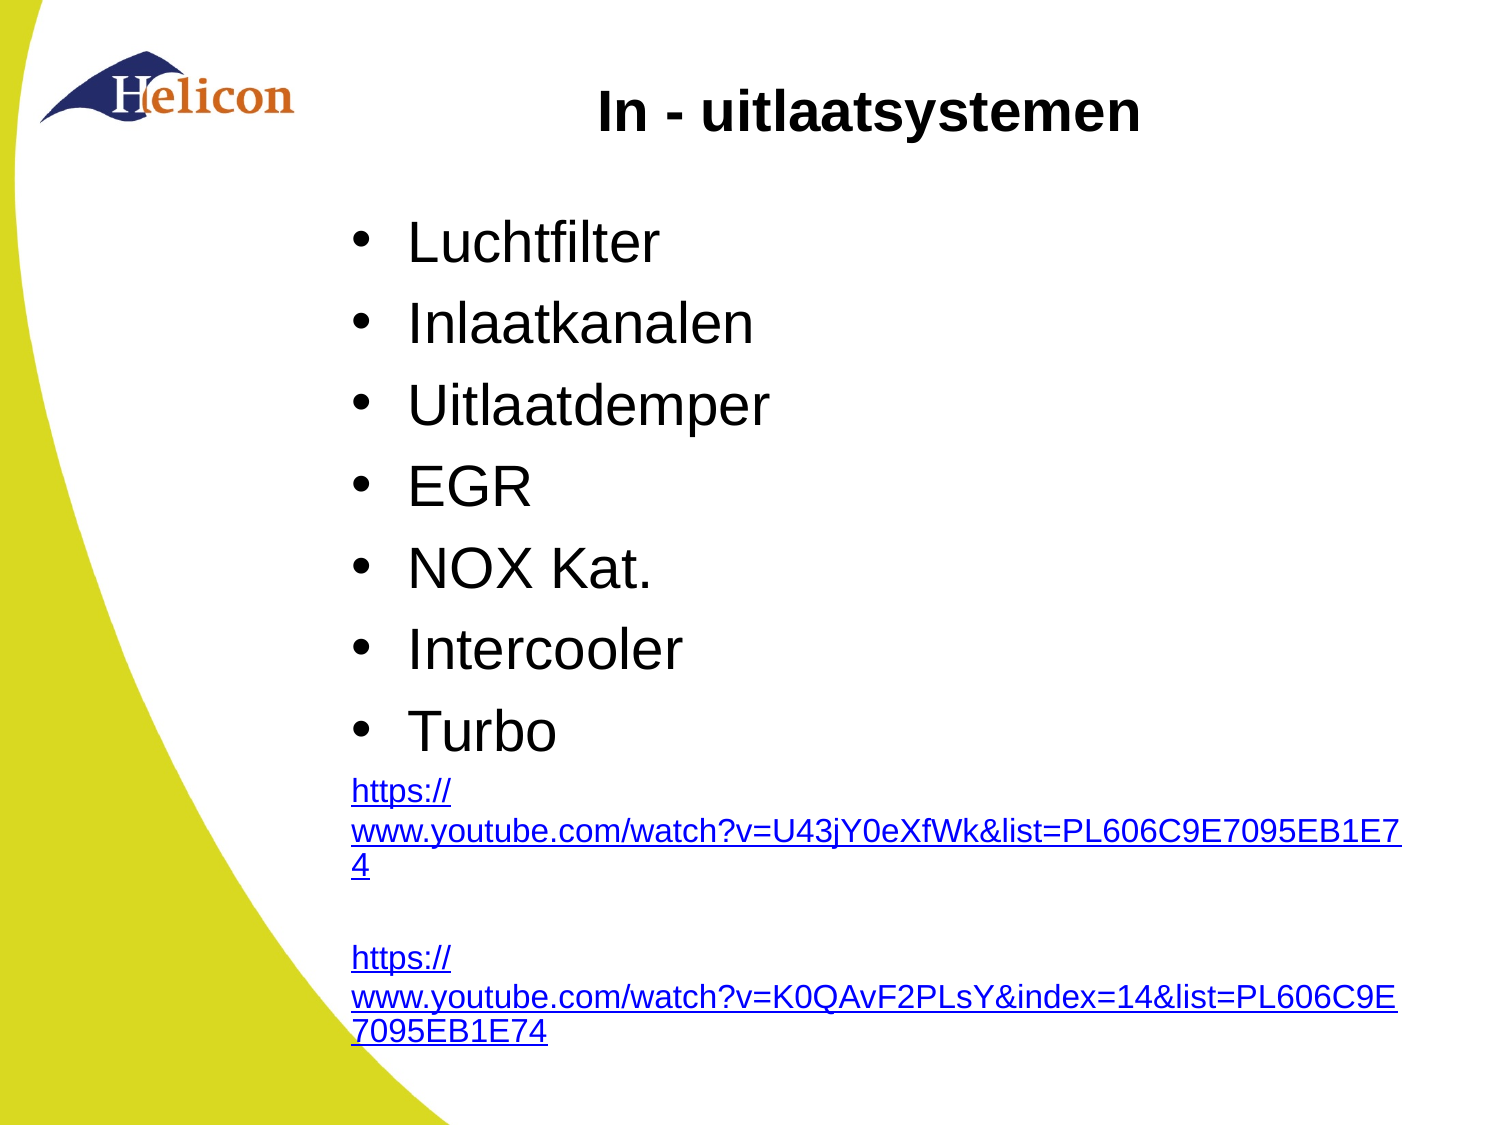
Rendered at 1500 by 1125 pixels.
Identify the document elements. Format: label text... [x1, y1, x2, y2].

title In - uitlaatsystemen [324, 54, 1415, 161]
list Luchtfilter Inlaatkanalen Uitlaatdemper EGR NOX Kat. Intercooler Turbo https://www.youtube.com/watch?v=U43jY0eXfWk&list=PL606C9E7095EB1E74 https://www.youtube.com/watch?v=K0QAvF2PLsY&index=14&list=PL606C9E7095EB1E74 [336, 196, 1425, 1047]
picture [0, 0, 1500, 1125]
